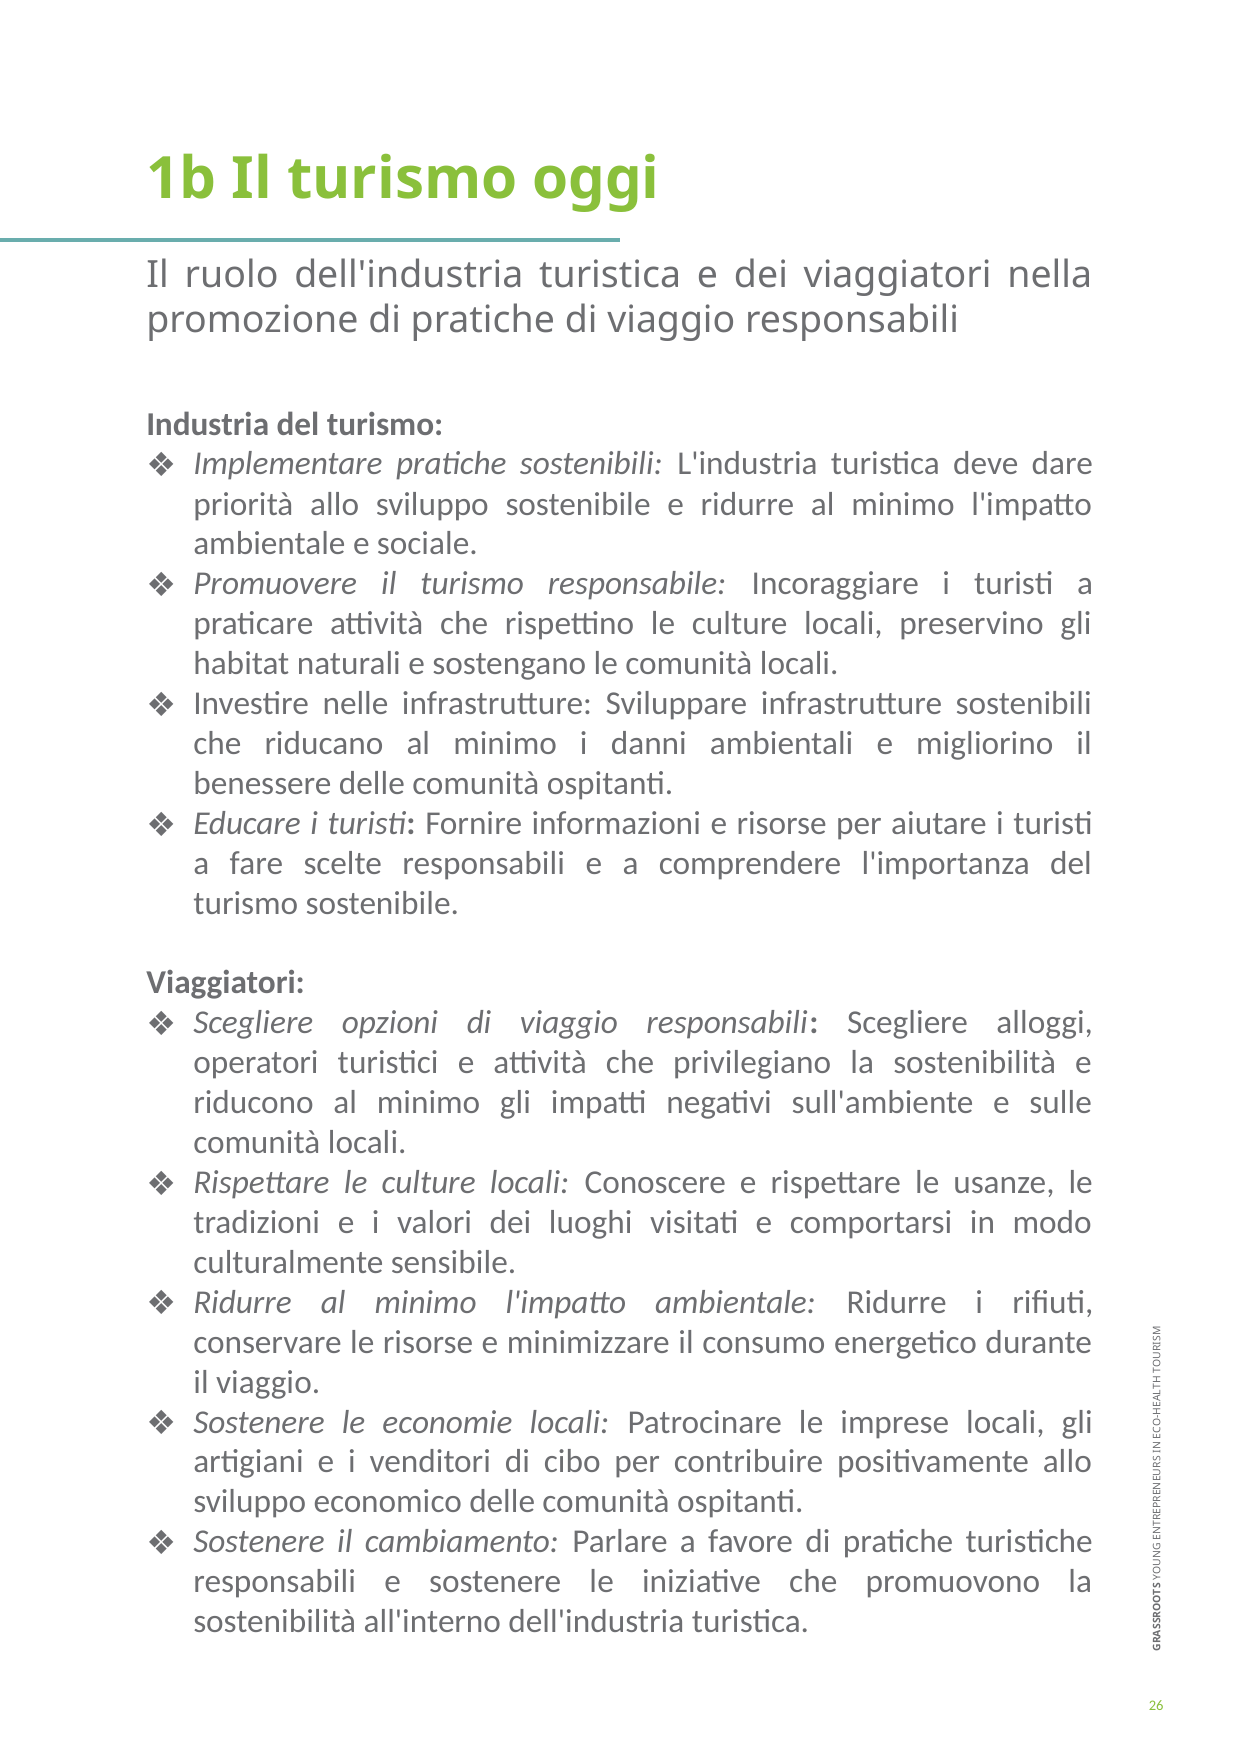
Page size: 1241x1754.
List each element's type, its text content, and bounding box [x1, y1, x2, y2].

slide_number 26 [1125, 1666, 1187, 1743]
list Il ruolo dell'industria turistica e dei viaggiatori nella promozione di pratiche di viaggio responsabili [131, 242, 1109, 371]
text_box [0, 1359, 831, 1754]
list Industria del turismo: Implementare pratiche sostenibili: L'industria turistica deve dare priorità allo sviluppo sostenibile e ridurre al minimo l'impatto ambientale e sociale. Promuovere il turismo responsabile: Incoraggiare i turisti a praticare attività che rispettino le culture locali, preservino gli habitat naturali e sostengano le comunità locali. Investire nelle infrastrutture: Sviluppare infrastrutture sostenibili che riducano al minimo i danni ambientali e migliorino il benessere delle comunità ospitanti. Educare i turisti: Fornire informazioni e risorse per aiutare i turisti a fare scelte responsabili e a comprendere l'importanza del turismo sostenibile. Viaggiatori: Scegliere opzioni di viaggio responsabili: Scegliere alloggi, operatori turistici e attività che privilegiano la sostenibilità e riducono al minimo gli impatti negativi sull'ambiente e sulle comunità locali. Rispettare le culture locali: Conoscere e rispettare le usanze, le tradizioni e i valori dei luoghi visitati e comportarsi in modo culturalmente sensibile. Ridurre al minimo l'impatto ambientale: Ridurre i rifiuti, conservare le risorse e minimizzare il consumo energetico durante il viaggio. Sostenere le economie locali: Patrocinare le imprese locali, gli artigiani e i venditori di cibo per contribuire positivamente allo sviluppo economico delle comunità ospitanti. Sostenere il cambiamento: Parlare a favore di pratiche turistiche responsabili e sostenere le iniziative che promuovono la sostenibilità all'interno dell'industria turistica. [131, 394, 1109, 1609]
list 1b Il turismo oggi [131, 132, 1109, 242]
